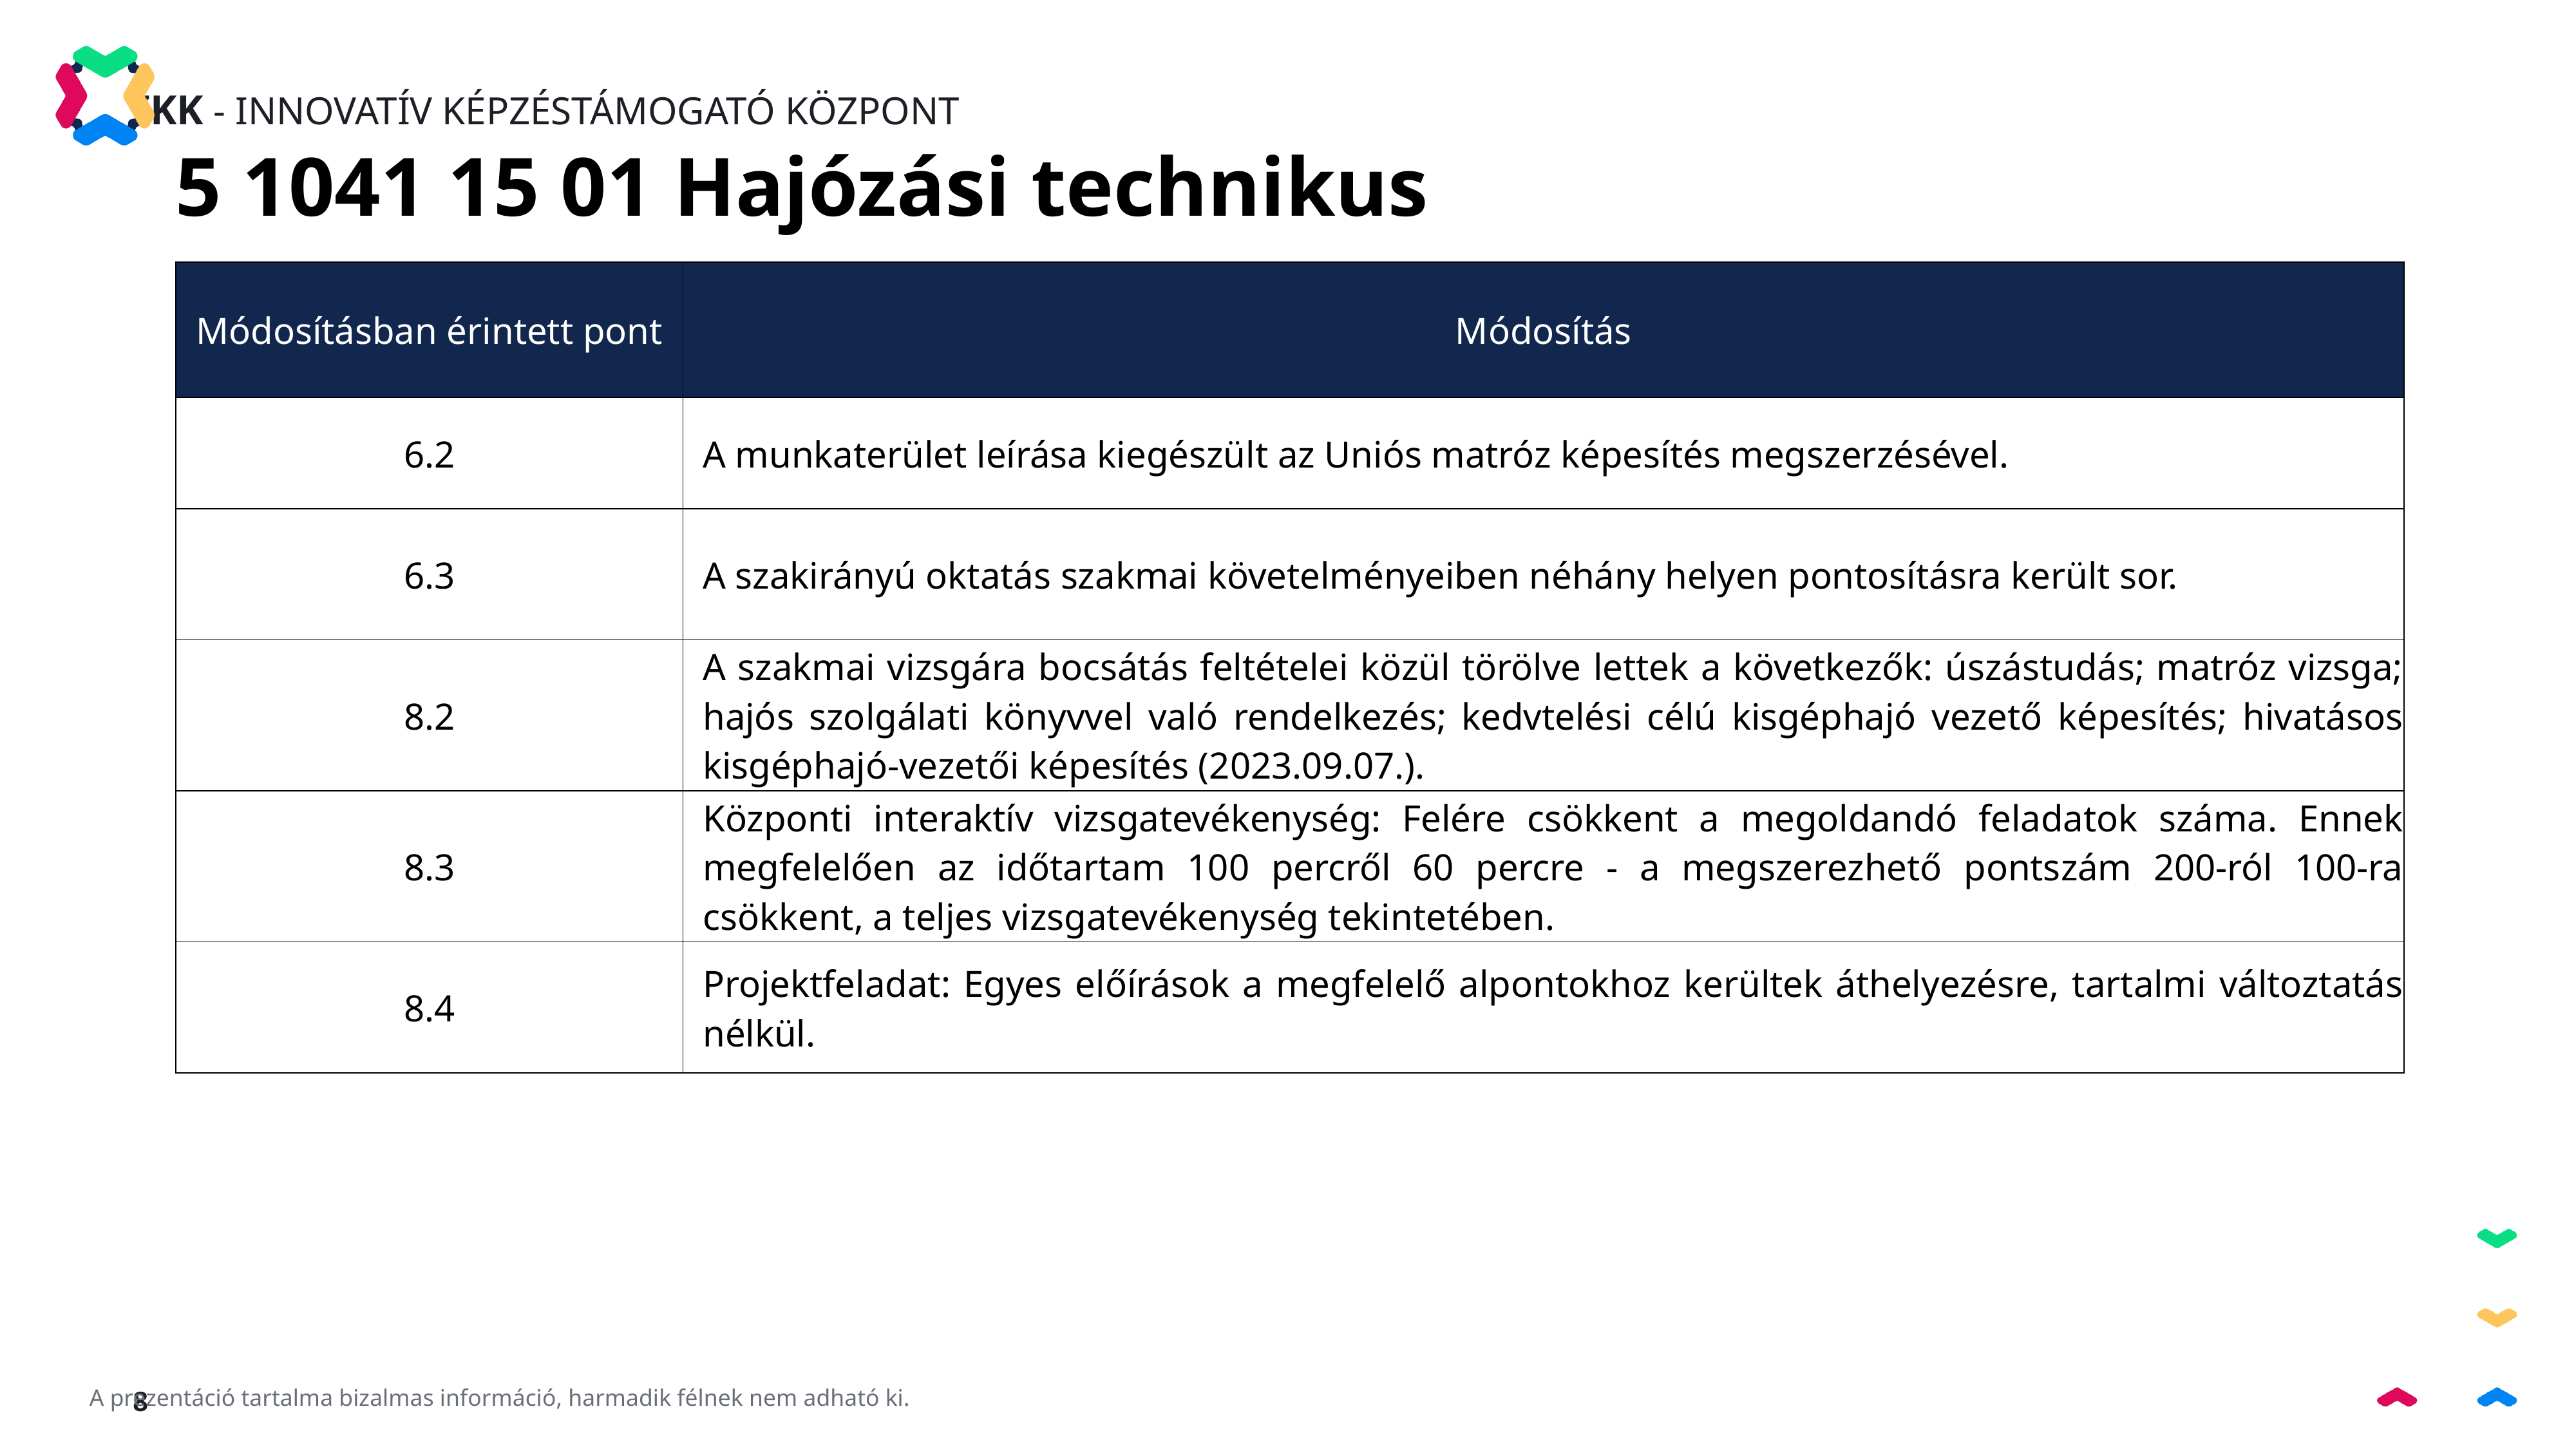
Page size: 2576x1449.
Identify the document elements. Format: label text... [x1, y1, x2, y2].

table_cell 8.3 [176, 791, 683, 942]
picture [2377, 1229, 2517, 1406]
table_cell A szakmai vizsgára bocsátás feltételei közül törölve lettek a következők: úszástudás; matróz vizsga; hajós szolgálati könyvvel való rendelkezés; kedvtelési célú kisgéphajó vezető képesítés; hivatásos kisgéphajó-vezetői képesítés (2023.09.07.). [683, 640, 2403, 790]
table_cell 6.3 [176, 509, 683, 639]
table_header Módosítás [683, 263, 2403, 397]
table_cell Központi interaktív vizsgatevékenység: Felére csökkent a megoldandó feladatok száma. Ennek megfelelően az időtartam 100 percről 60 percre - a megszerezhető pontszám 200-ról 100-ra csökkent, a teljes vizsgatevékenység tekintetében. [683, 791, 2403, 942]
table_cell A szakirányú oktatás szakmai követelményeiben néhány helyen pontosításra került sor. [683, 509, 2403, 639]
list 5 1041 15 01 Hajózási technikus [175, 135, 2294, 207]
table_cell 6.2 [176, 398, 683, 508]
picture [55, 46, 155, 146]
table_cell 8.2 [176, 640, 683, 790]
table_cell 8.4 [176, 942, 683, 1072]
table_header Módosításban érintett pont [176, 263, 683, 397]
table_cell A munkaterület leírása kiegészült az Uniós matróz képesítés megszerzésével. [683, 398, 2403, 508]
table_cell Projektfeladat: Egyes előírások a megfelelő alpontokhoz kerültek áthelyezésre, tartalmi változtatás nélkül. [683, 942, 2403, 1072]
